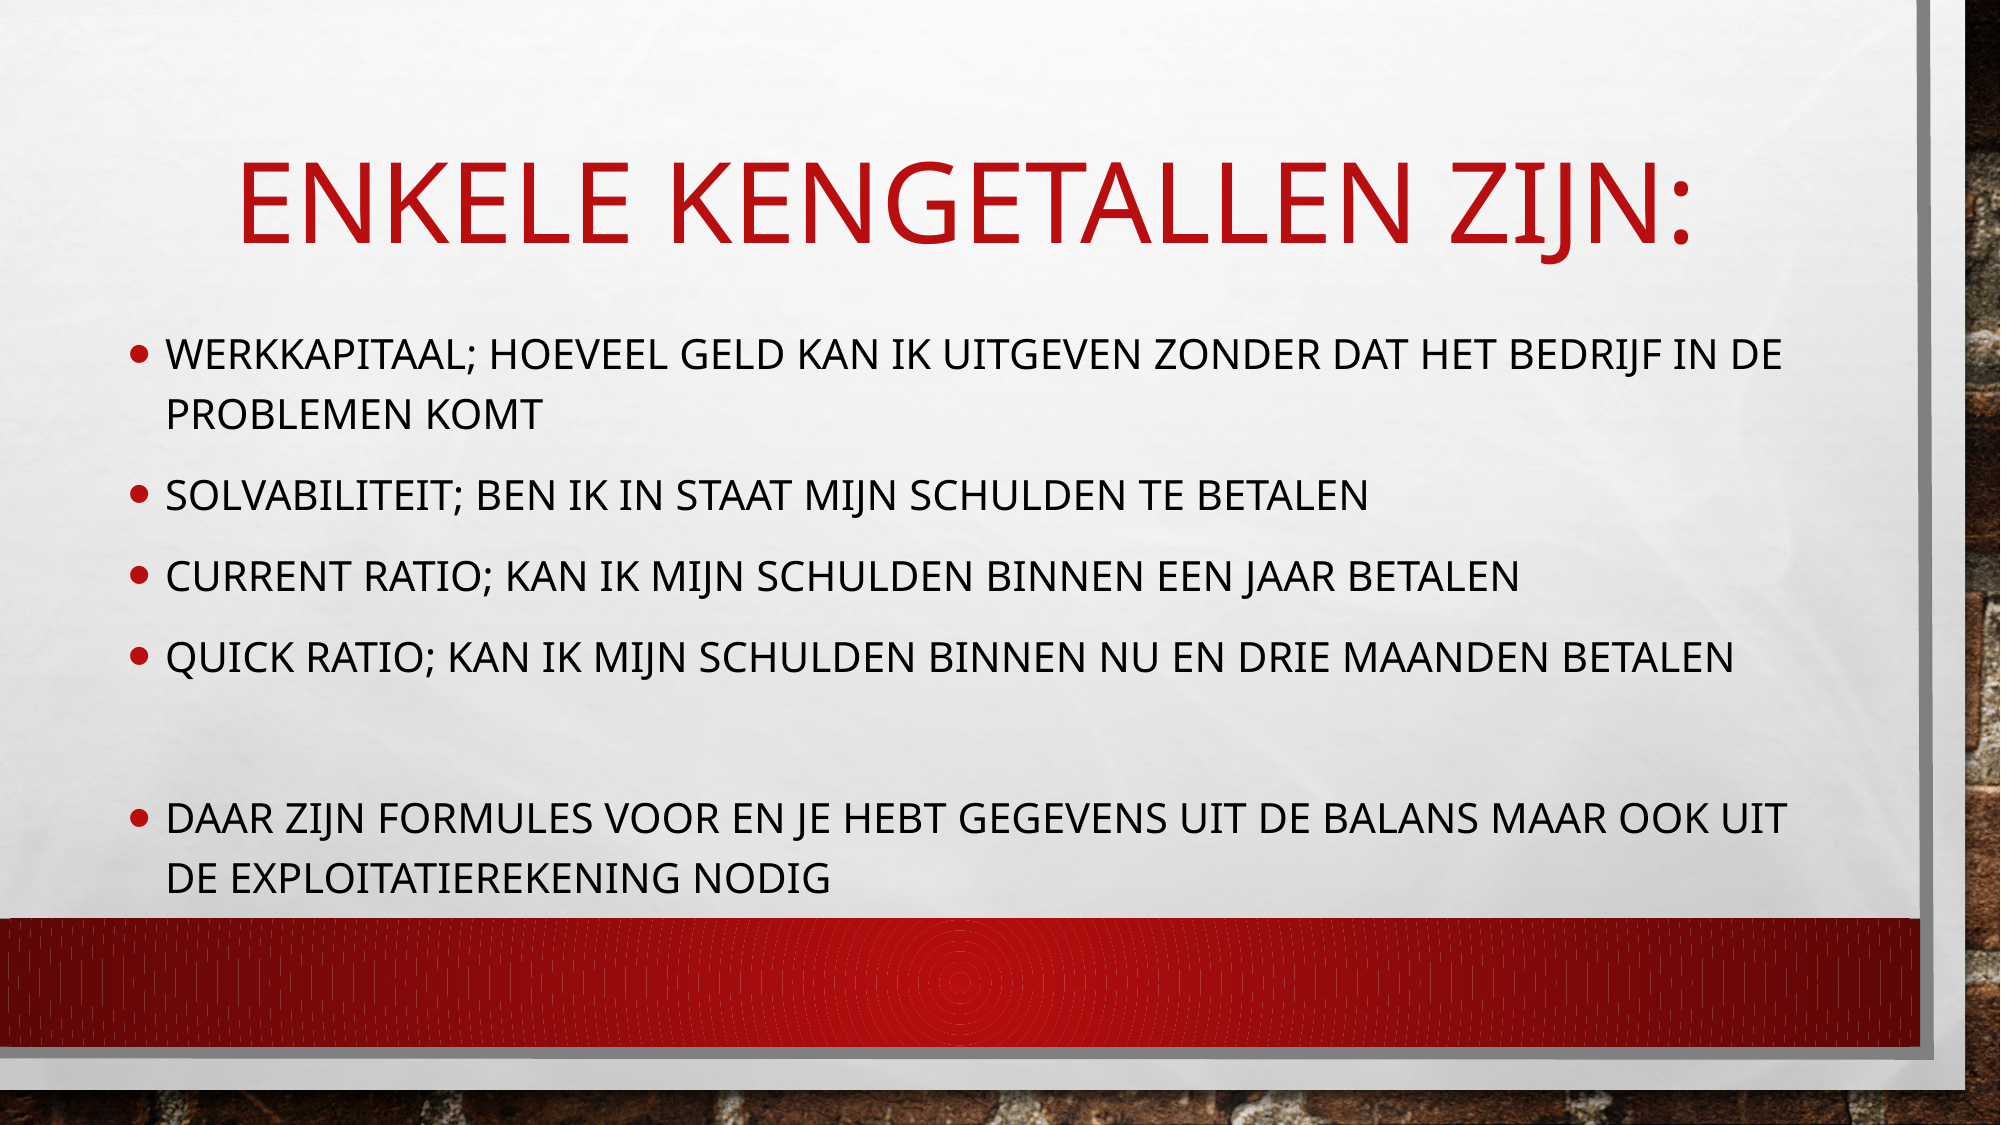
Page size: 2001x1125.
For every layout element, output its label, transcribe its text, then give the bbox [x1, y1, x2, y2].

picture [0, 0, 2000, 1125]
list Werkkapitaal; hoeveel geld kan ik uitgeven zonder dat het bedrijf in de problemen komt Solvabiliteit; ben ik in staat mijn schulden te betalen Current ratio; kan ik mijn schulden binnen een jaar betalen Quick ratio; kan ik mijn schulden binnen nu en drie maanden betalen Daar zijn formules voor en je hebt gegevens uit de balans maar ook uit de exploitatierekening nodig [112, 338, 1818, 882]
title Enkele kengetallen zijn: [112, 112, 1818, 302]
